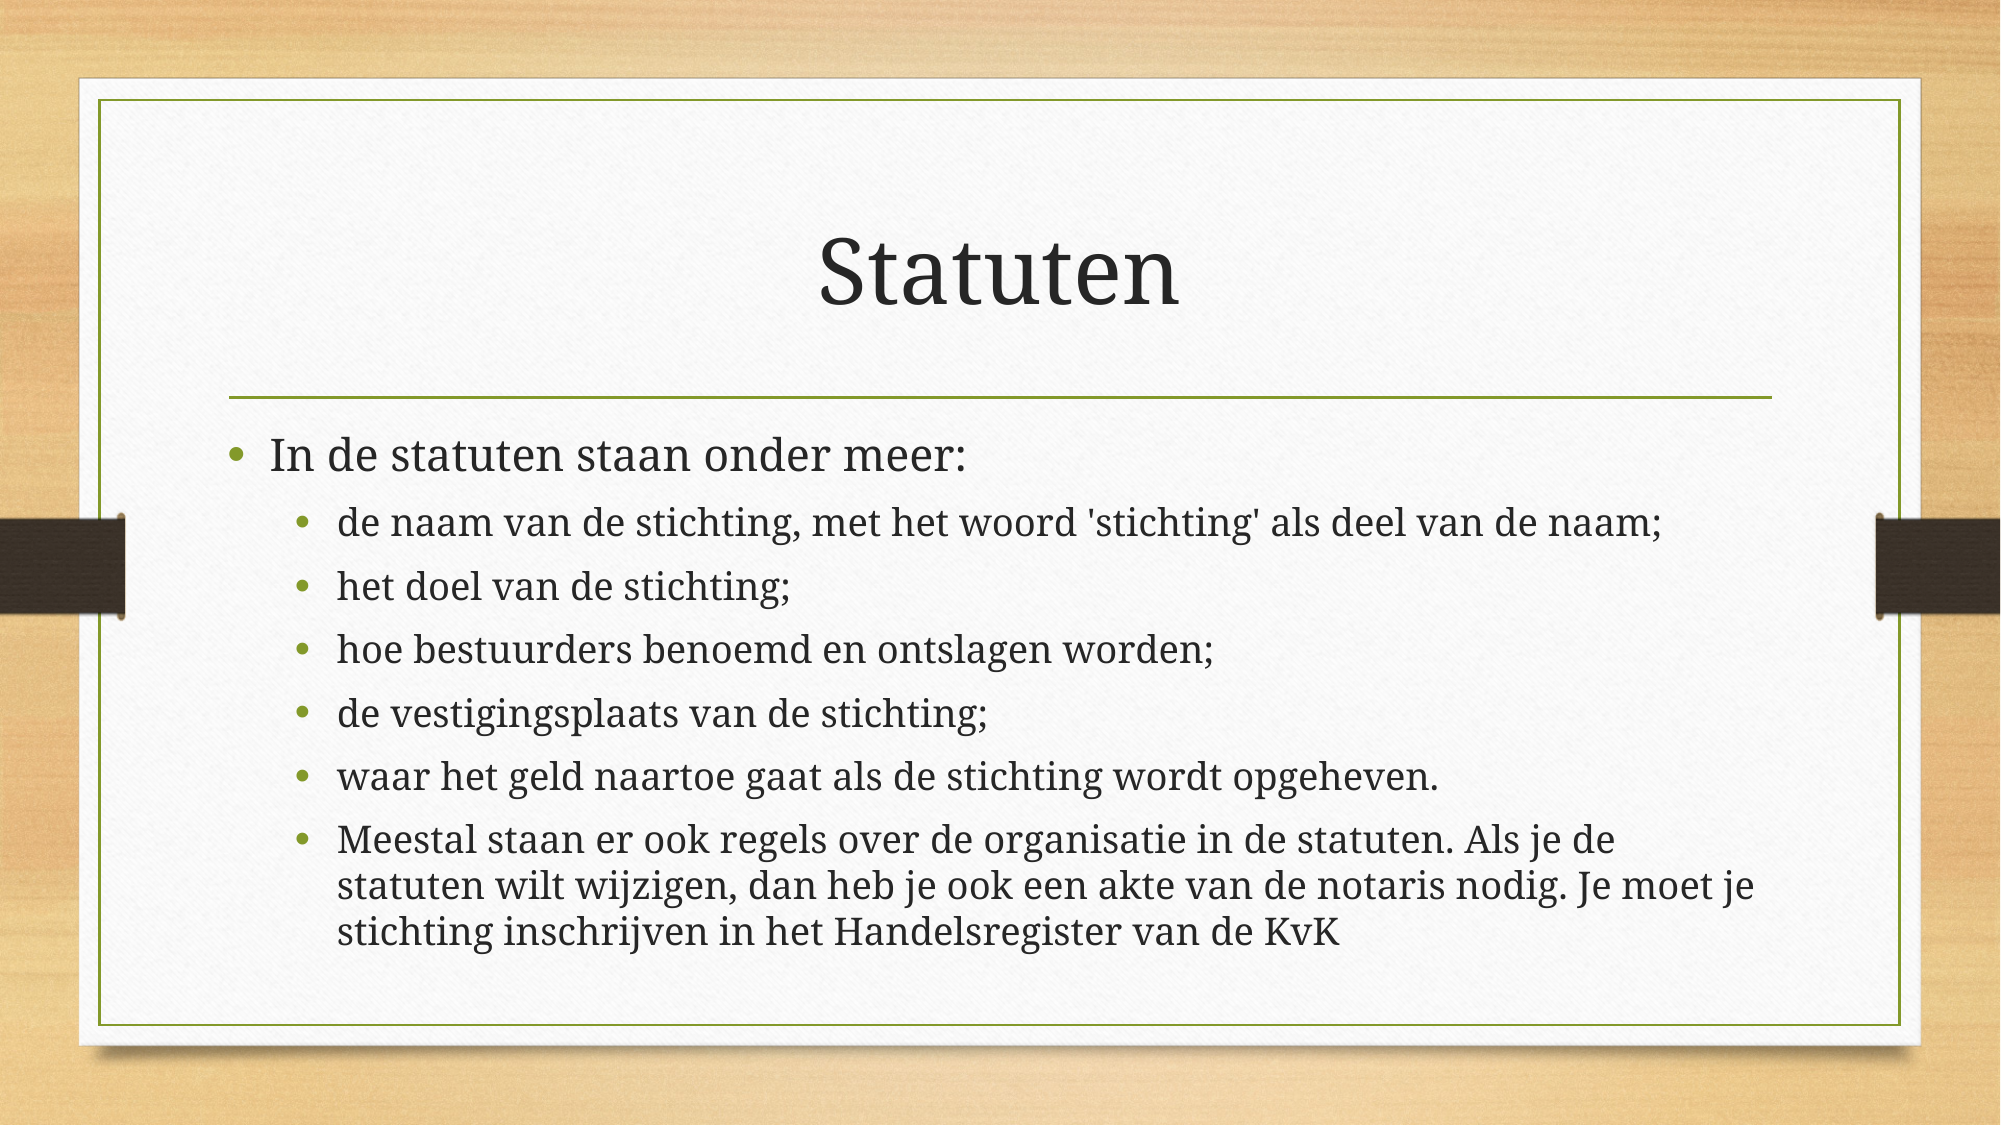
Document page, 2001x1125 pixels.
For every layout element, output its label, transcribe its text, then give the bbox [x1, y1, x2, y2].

list In de statuten staan onder meer: de naam van de stichting, met het woord 'stichting' als deel van de naam; het doel van de stichting; hoe bestuurders benoemd en ontslagen worden; de vestigingsplaats van de stichting; waar het geld naartoe gaat als de stichting wordt opgeheven. Meestal staan er ook regels over de organisatie in de statuten. Als je de statuten wilt wijzigen, dan heb je ook een akte van de notaris nodig. Je moet je stichting inschrijven in het Handelsregister van de KvK [212, 419, 1788, 964]
picture [0, 0, 2001, 1125]
title Statuten [212, 161, 1788, 375]
